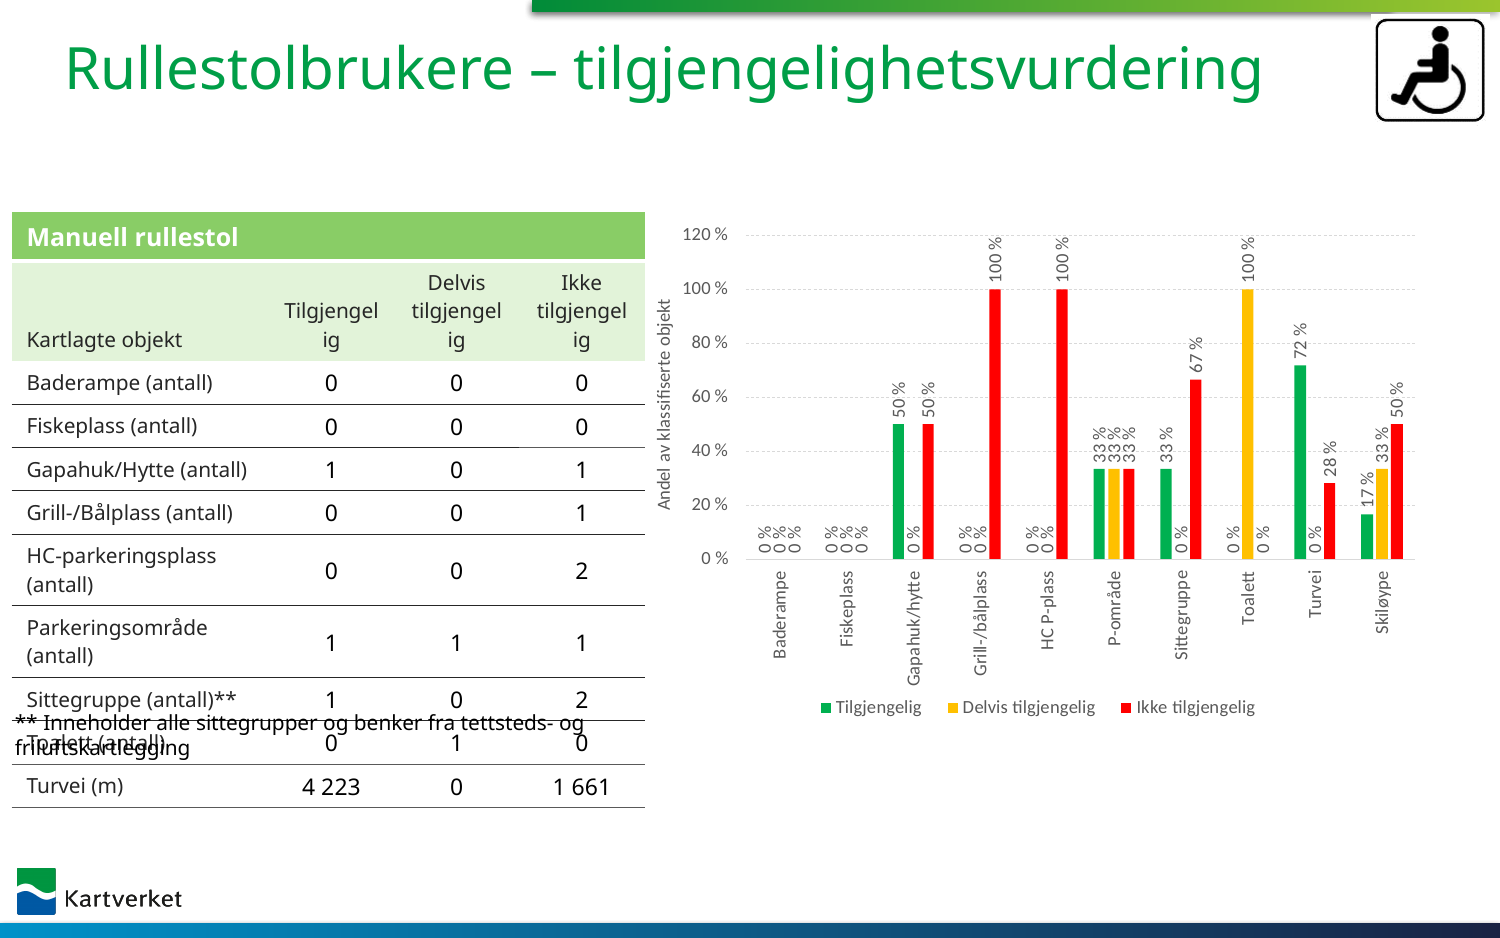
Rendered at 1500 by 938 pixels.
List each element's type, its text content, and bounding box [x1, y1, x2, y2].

table_cell 0 [394, 448, 519, 490]
table_cell 1 [269, 448, 394, 490]
picture [643, 218, 1426, 728]
table_cell 0 [394, 678, 519, 702]
table_cell 1 [269, 606, 394, 677]
table_cell 2 [519, 678, 638, 702]
table_cell Fiskeplass (antall) [12, 405, 269, 447]
table_cell Ikke tilgjengelig [519, 263, 638, 361]
table_cell 0 [269, 491, 394, 534]
table_cell Sittegruppe (antall)** [12, 678, 269, 702]
table_cell 0 [394, 491, 519, 534]
table_cell 0 [269, 361, 394, 404]
table_cell Baderampe (antall) [12, 361, 269, 404]
table_cell Kartlagte objekt [12, 263, 269, 361]
table_cell 0 [519, 405, 638, 447]
table_cell 1 [269, 678, 394, 702]
table_cell 0 [394, 535, 519, 605]
table_cell 0 [269, 405, 394, 447]
table_cell Tilgjengelig [269, 263, 394, 361]
table_cell 0 [269, 535, 394, 605]
table_cell 0 [394, 361, 519, 404]
text_box Rullestolbrukere – tilgjengelighetsvurdering [49, 12, 1372, 109]
table_cell 0 [394, 768, 519, 807]
table_cell Parkeringsområde (antall) [12, 606, 269, 677]
text_box ** Inneholder alle sittegrupper og benker fra tettsteds- og friluftskartlegging [0, 702, 745, 768]
table_cell 1 661 [519, 768, 645, 807]
table_cell 1 [519, 491, 638, 534]
table_cell 1 [519, 606, 638, 677]
picture [1371, 13, 1491, 127]
table_header Manuell rullestol [12, 212, 645, 259]
table_cell Grill-/Bålplass (antall) [12, 491, 269, 534]
table_cell Gapahuk/Hytte (antall) [12, 448, 269, 490]
table_cell Delvis tilgjengelig [394, 263, 519, 361]
table_cell 1 [394, 606, 519, 677]
table_cell 1 [519, 448, 638, 490]
table_cell 0 [394, 405, 519, 447]
table_cell 4 223 [269, 768, 394, 807]
table_cell Turvei (m) [12, 768, 269, 807]
table_cell 2 [519, 535, 638, 605]
table_cell HC-parkeringsplass (antall) [12, 535, 269, 605]
table_cell 0 [519, 361, 638, 404]
